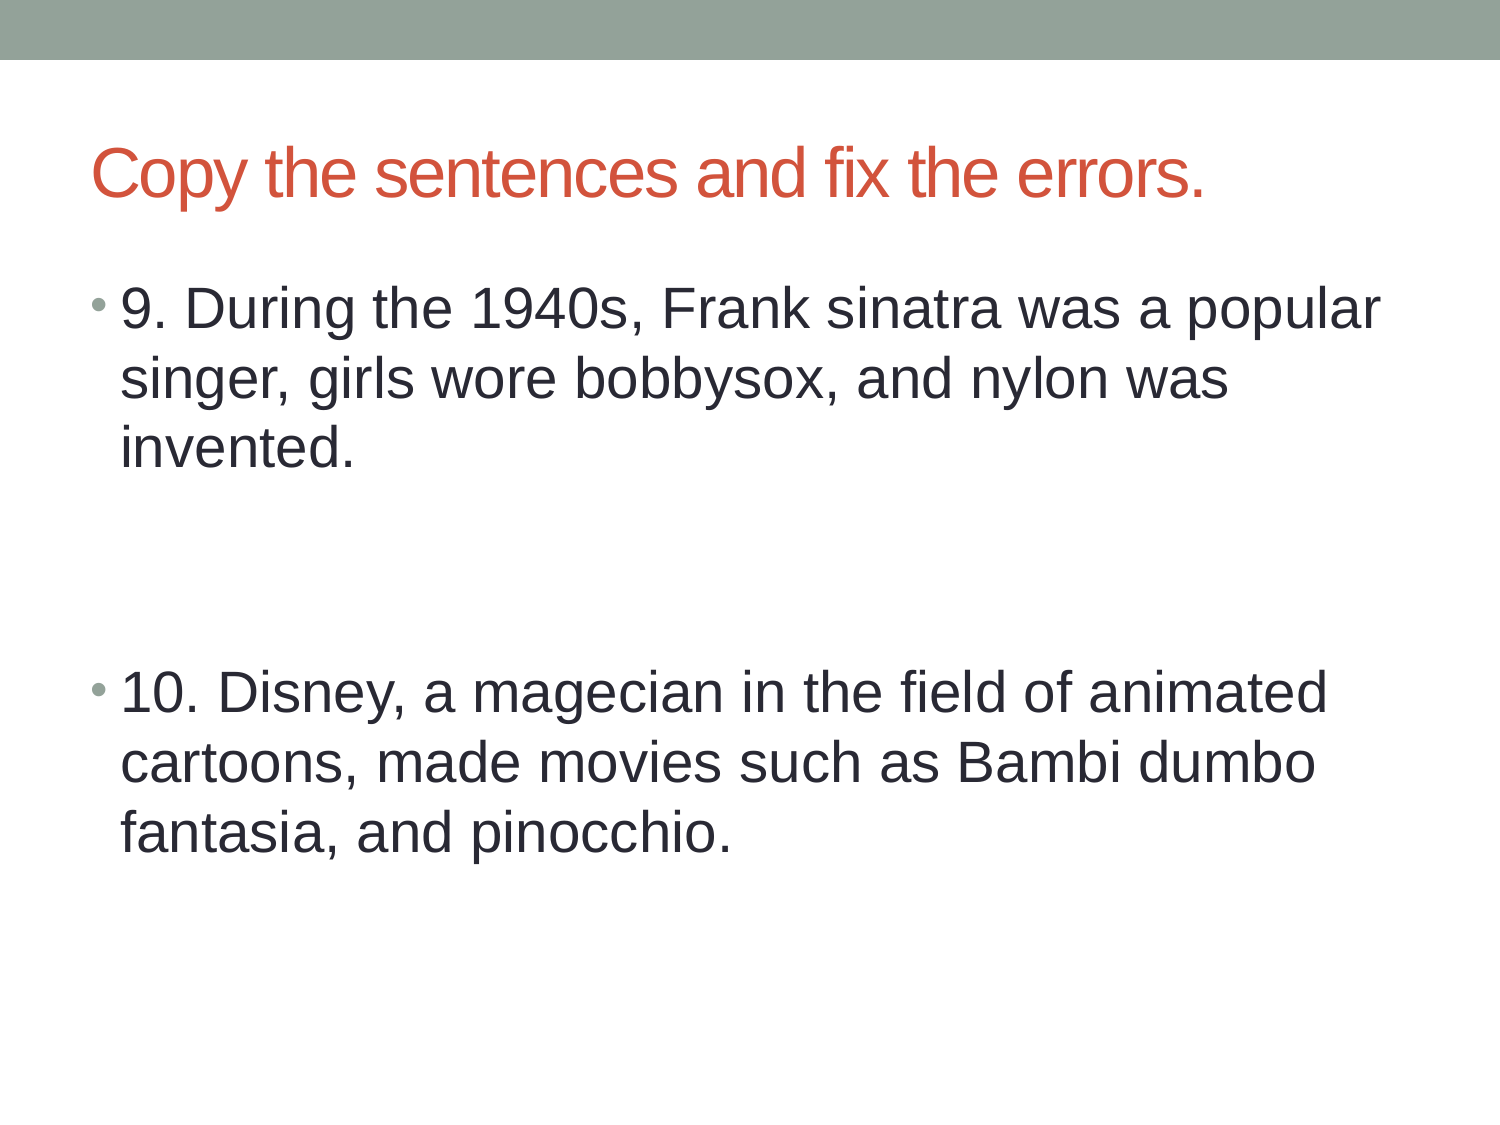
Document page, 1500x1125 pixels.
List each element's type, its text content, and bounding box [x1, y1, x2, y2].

list 9. During the 1940s, Frank sinatra was a popular singer, girls wore bobbysox, and nylon was invented. 10. Disney, a magecian in the field of animated cartoons, made movies such as Bambi dumbo fantasia, and pinocchio. [75, 262, 1425, 1063]
title Copy the sentences and fix the errors. [75, 87, 1425, 250]
